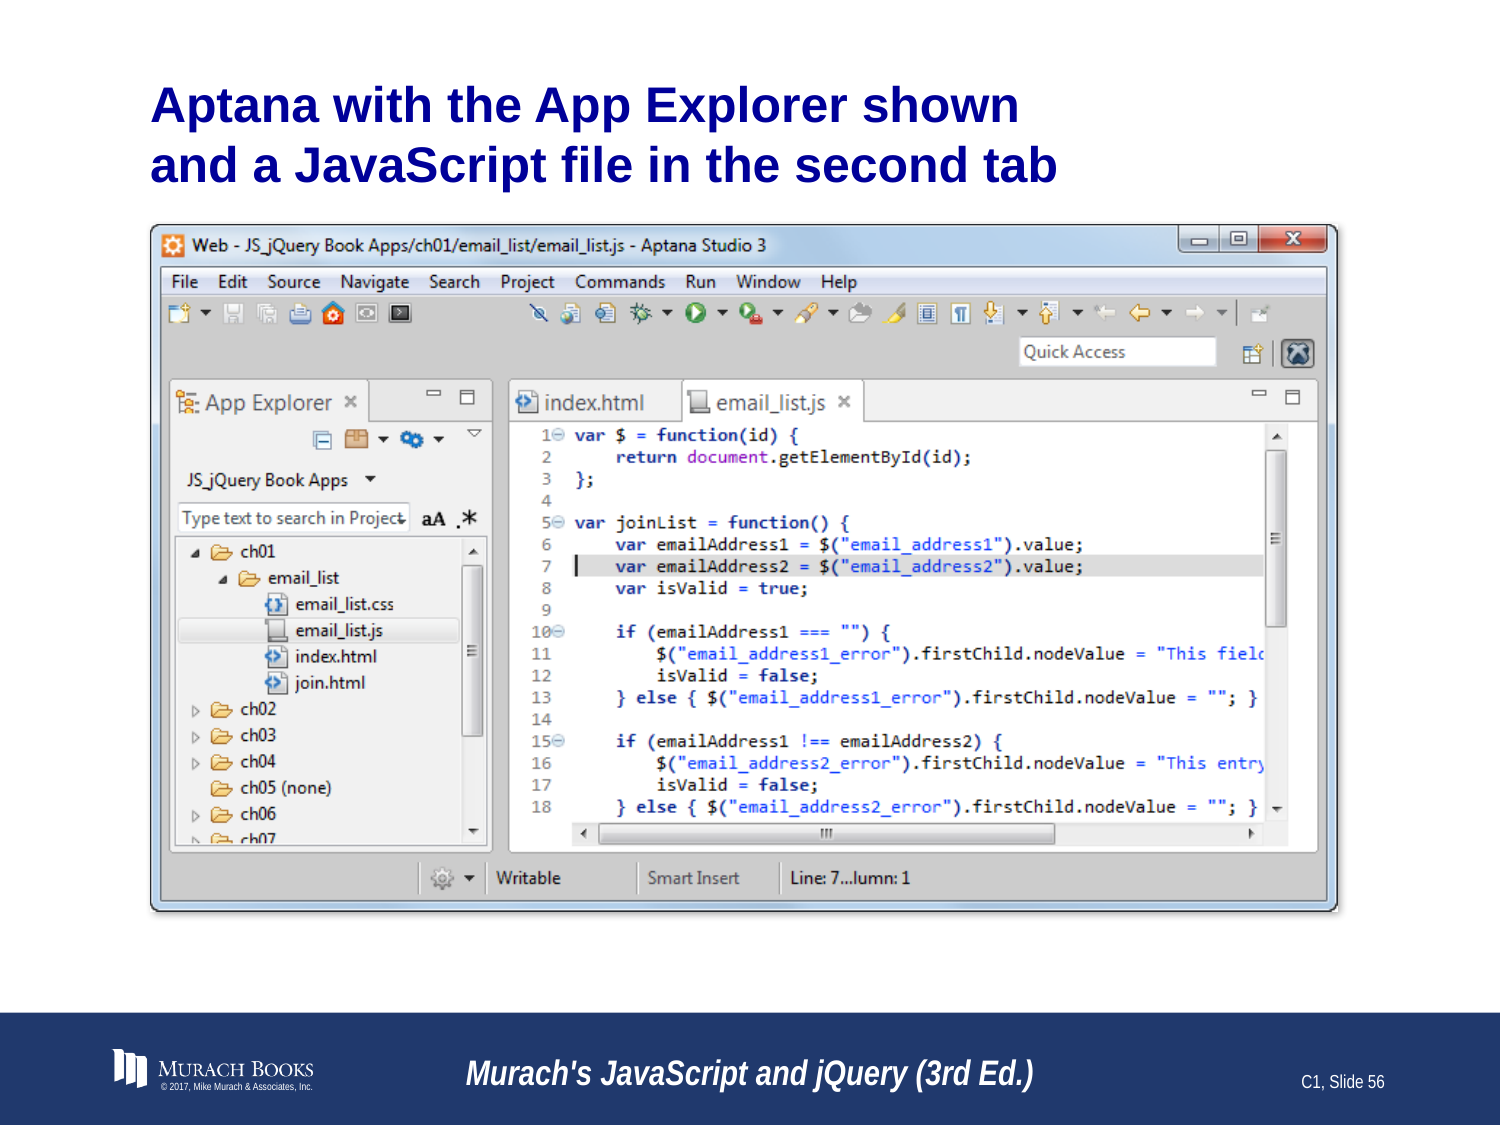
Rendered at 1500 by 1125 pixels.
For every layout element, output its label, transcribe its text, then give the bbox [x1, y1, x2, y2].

title Aptana with the App Explorer shown and a JavaScript file in the second tab [150, 102, 1350, 164]
slide_number Murach's JavaScript and jQuery (3rd Ed.) [463, 1025, 1050, 1100]
picture [149, 224, 1338, 913]
slide_number C1, Slide 56 [1087, 1025, 1400, 1100]
footer © 2017, Mike Murach & Associates, Inc. [12, 1025, 463, 1100]
